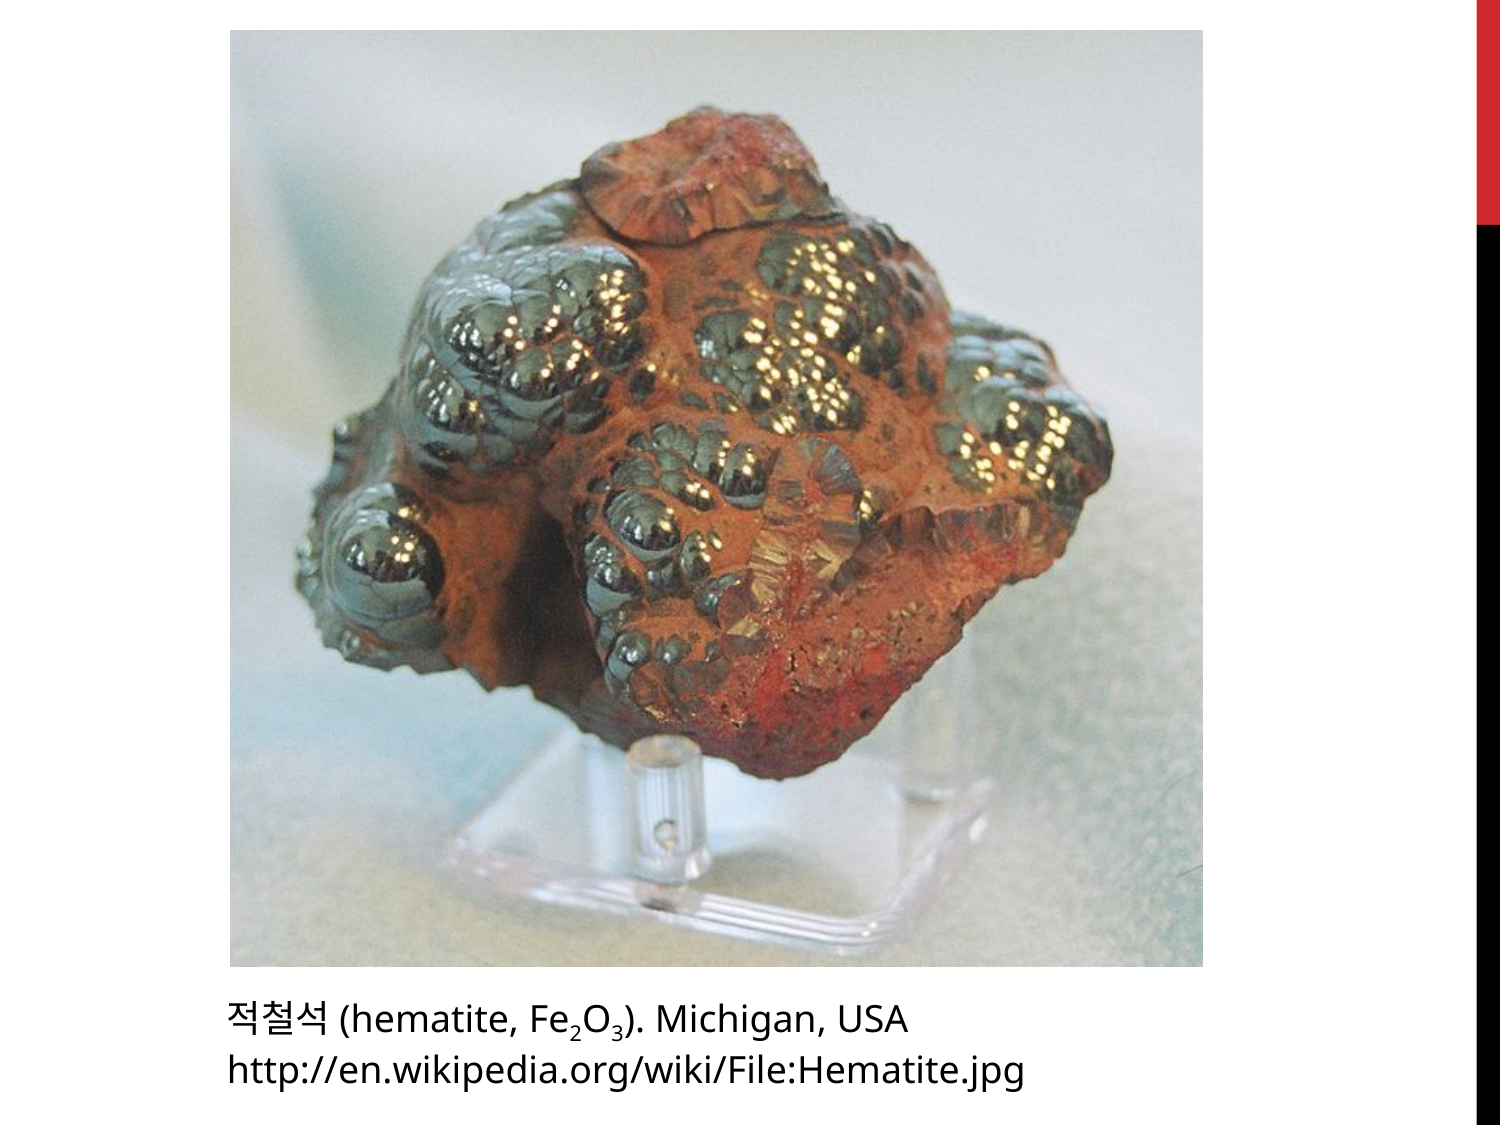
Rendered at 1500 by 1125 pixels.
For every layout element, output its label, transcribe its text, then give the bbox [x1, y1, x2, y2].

text_box 적철석(hematite, Fe2O3). Michigan, USA http://en.wikipedia.org/wiki/File:Hematite.jpg [212, 987, 1042, 1099]
picture [229, 30, 1203, 968]
